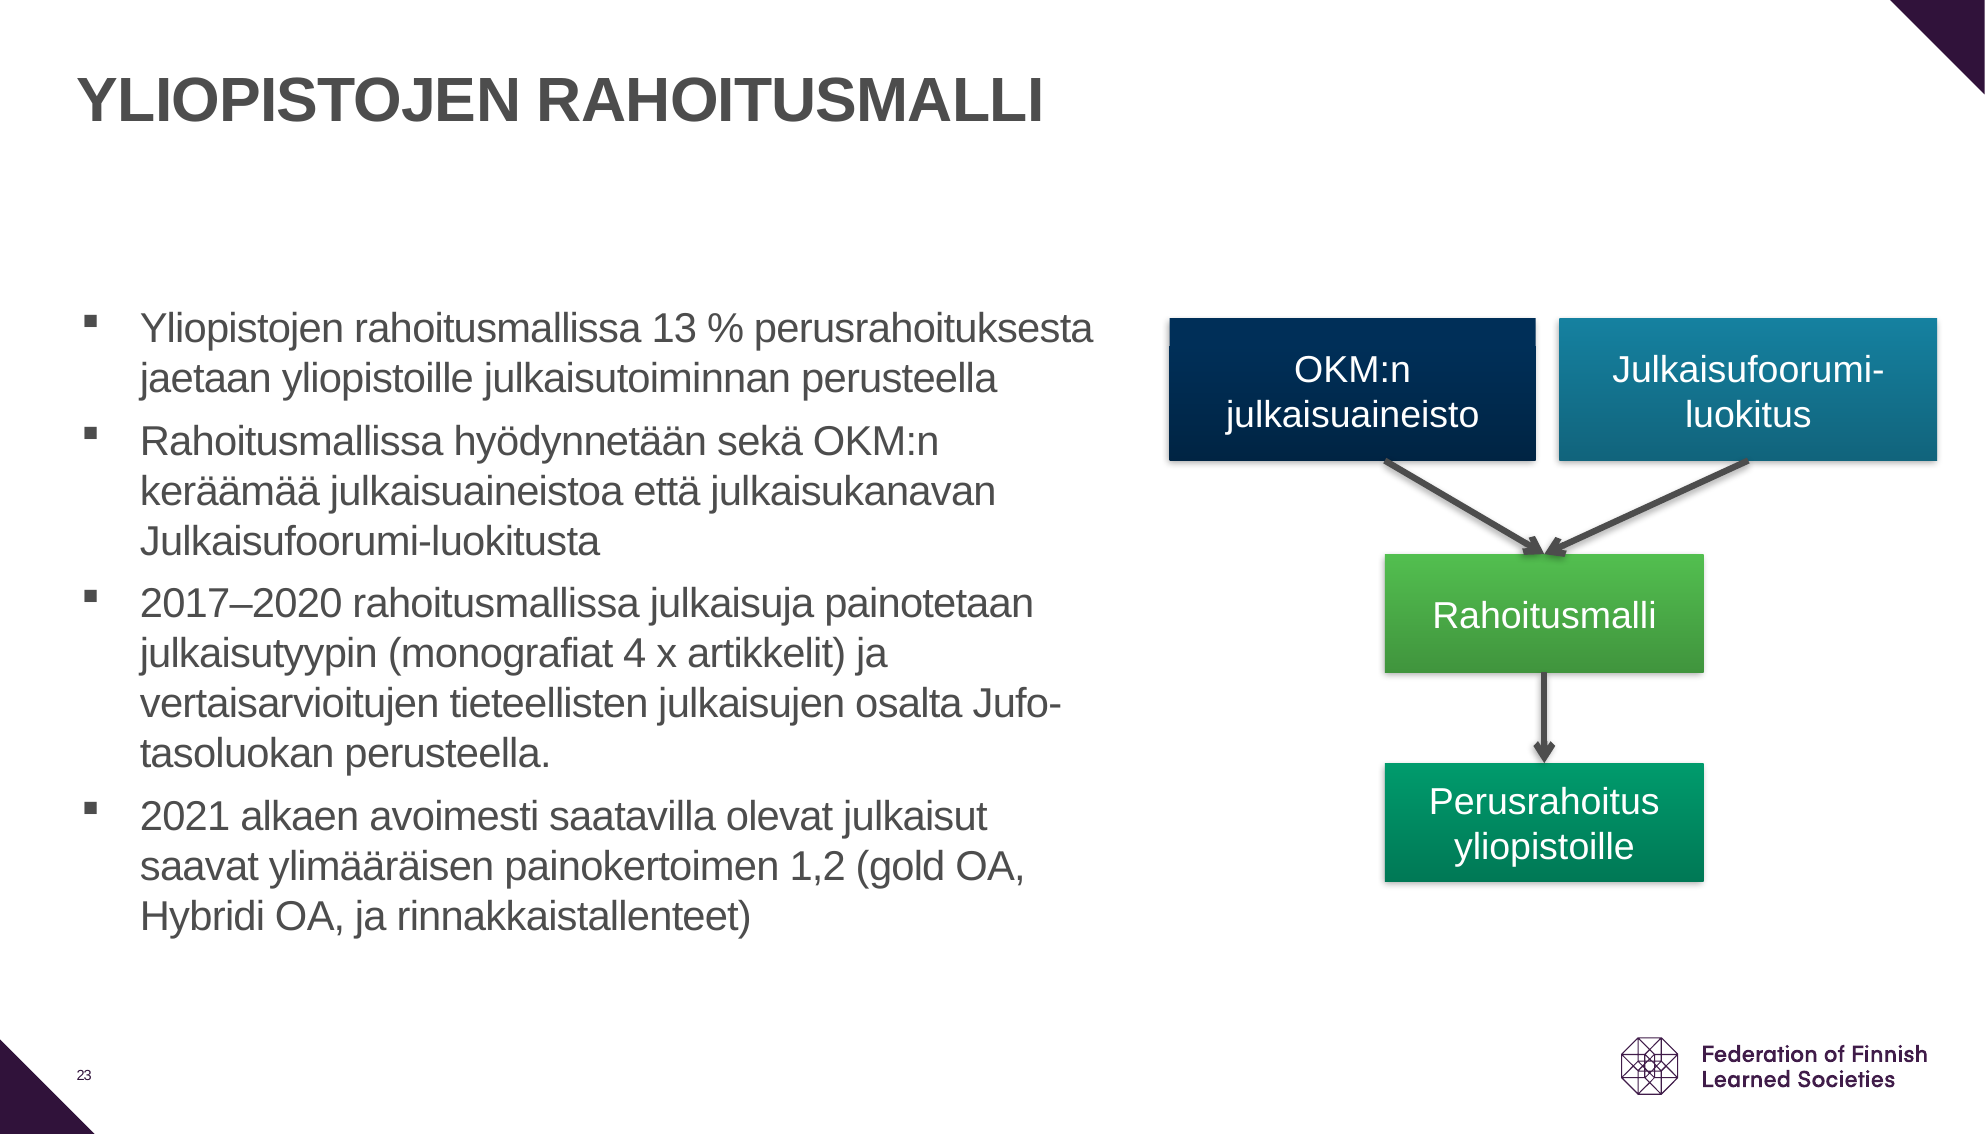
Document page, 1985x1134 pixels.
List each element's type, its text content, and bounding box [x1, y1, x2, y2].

title YLIOPISTOJEN RAHOITUSMALLI [70, 59, 1914, 235]
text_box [1169, 318, 1938, 882]
list Yliopistojen rahoitusmallissa 13 % perusrahoituksesta jaetaan yliopistoille julkaisutoiminnan perusteella Rahoitusmallissa hyödynnetään sekä OKM:n keräämää julkaisuaineistoa että julkaisukanavan Julkaisufoorumi-luokitusta 2017–2020 rahoitusmallissa julkaisuja painotetaan julkaisutyypin (monografiat 4 x artikkelit) ja vertaisarvioitujen tieteellisten julkaisujen osalta Jufo-tasoluokan perusteella. 2021 alkaen avoimesti saatavilla olevat julkaisut saavat ylimääräisen painokertoimen 1,2 (gold OA, Hybridi OA, ja rinnakkaistallenteet) [75, 295, 1111, 1070]
slide_number 23 [70, 1063, 141, 1087]
